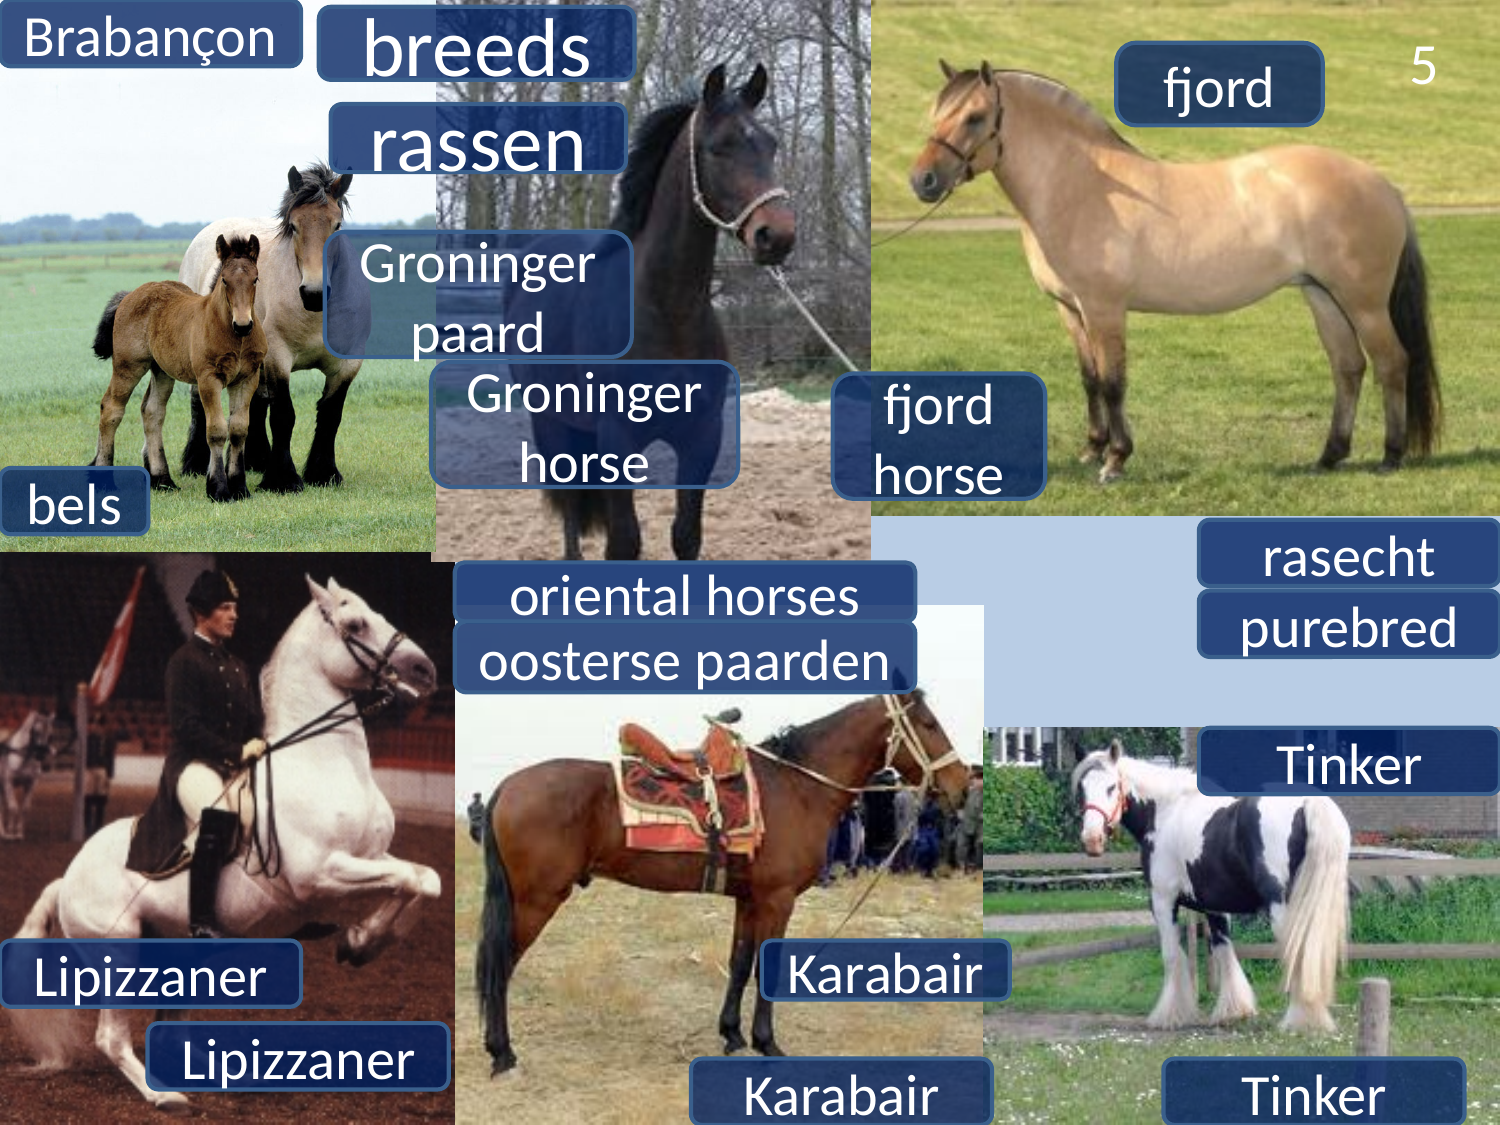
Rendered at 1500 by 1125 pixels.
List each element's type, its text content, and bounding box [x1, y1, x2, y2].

picture [0, 0, 1500, 1125]
text_box purebred [1196, 588, 1500, 660]
text_box oriental horses [458, 560, 918, 603]
text_box rasecht [1196, 523, 1500, 589]
